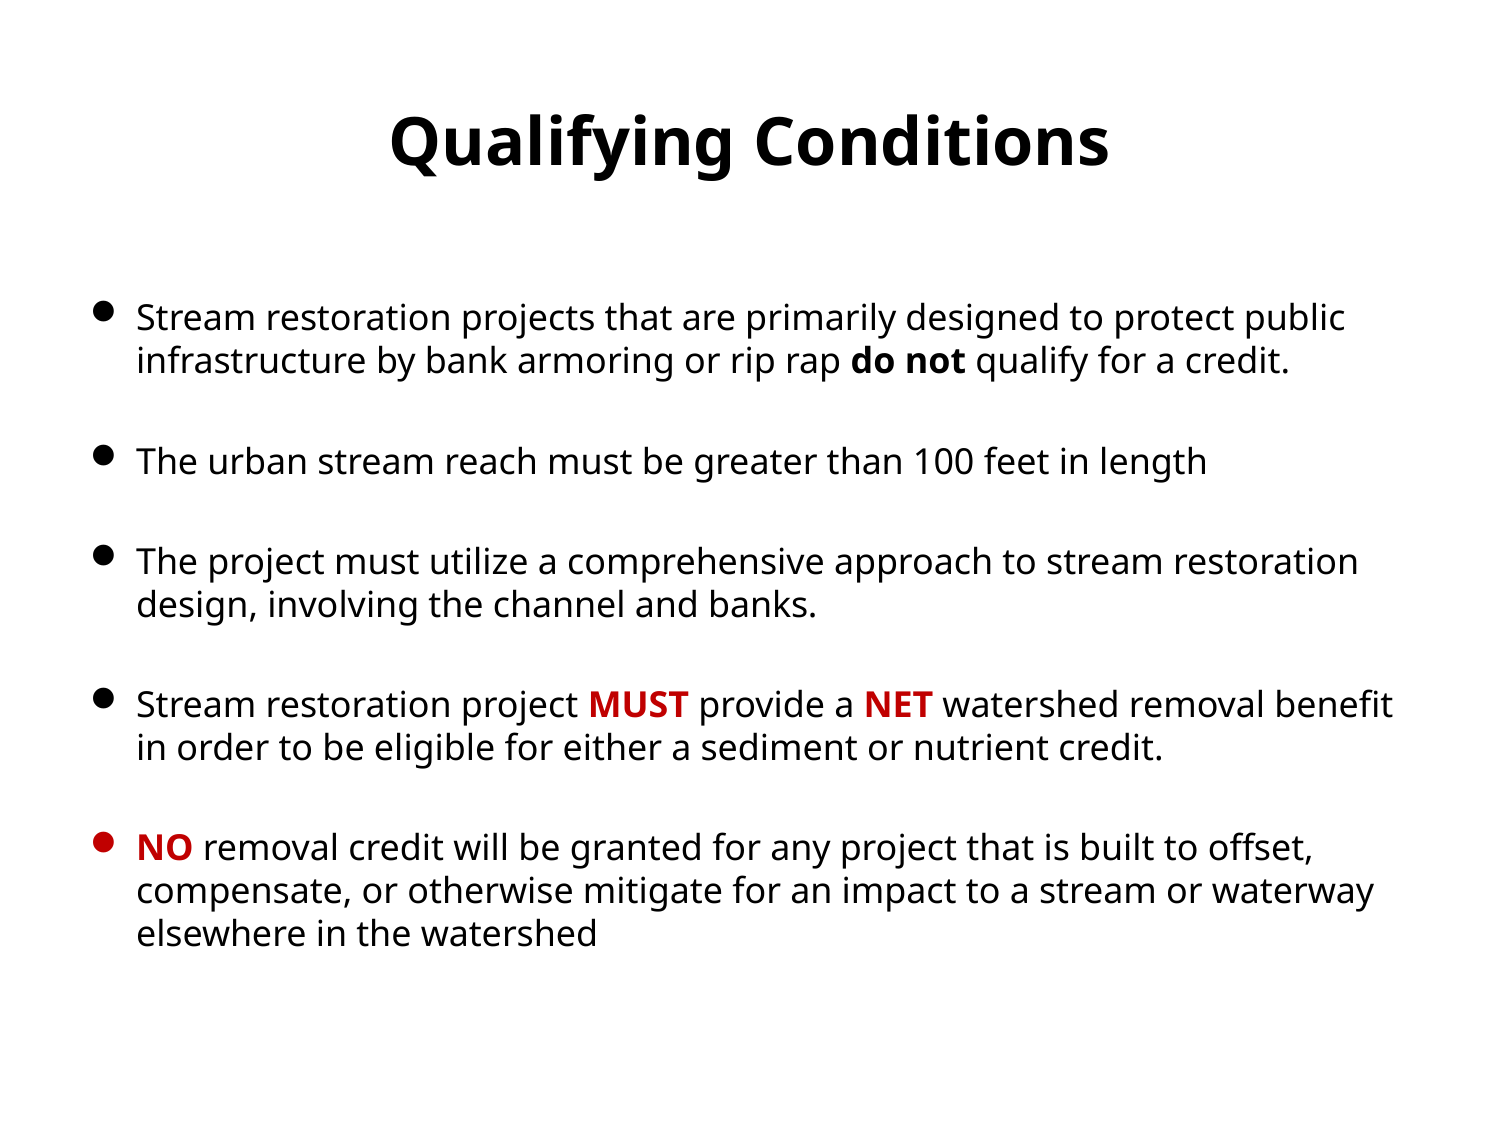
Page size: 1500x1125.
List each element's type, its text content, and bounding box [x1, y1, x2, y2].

title Qualifying Conditions [75, 45, 1425, 233]
list Stream restoration projects that are primarily designed to protect public infrastructure by bank armoring or rip rap do not qualify for a credit. The urban stream reach must be greater than 100 feet in length The project must utilize a comprehensive approach to stream restoration design, involving the channel and banks. Stream restoration project MUST provide a NET watershed removal benefit in order to be eligible for either a sediment or nutrient credit. NO removal credit will be granted for any project that is built to offset, compensate, or otherwise mitigate for an impact to a stream or waterway elsewhere in the watershed [75, 287, 1425, 1063]
